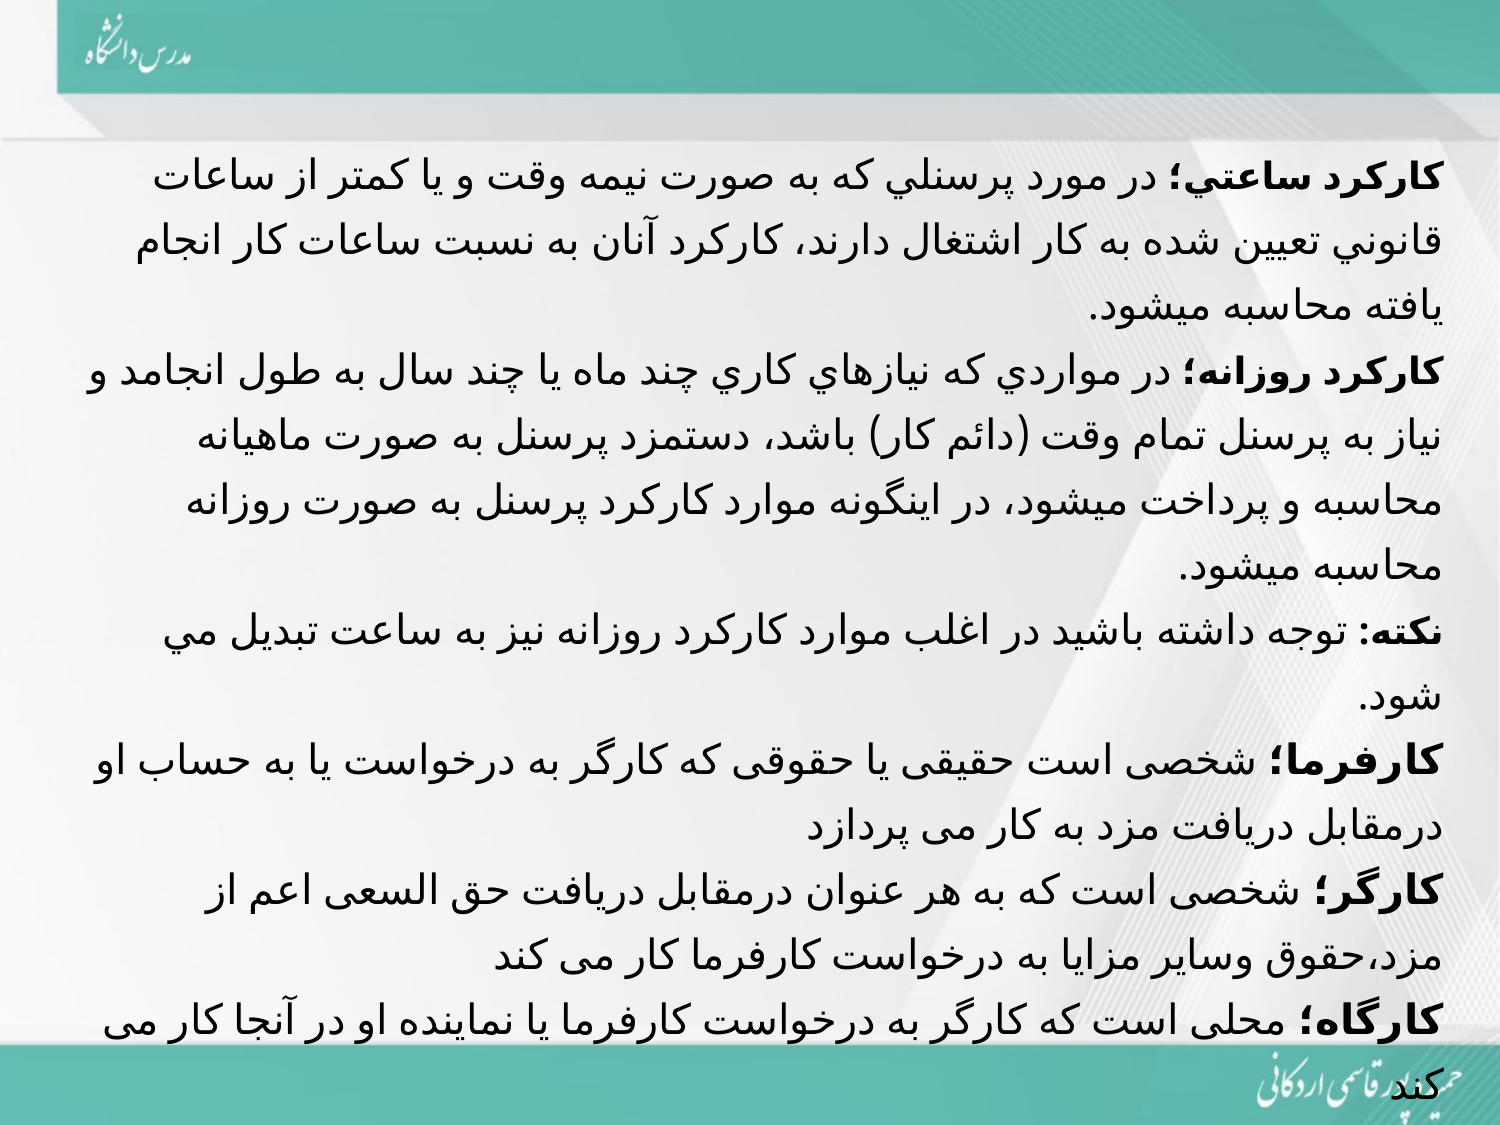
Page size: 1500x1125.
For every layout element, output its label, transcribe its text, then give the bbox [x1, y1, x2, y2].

picture [0, 0, 1500, 1125]
text_box کارکرد ساعتي؛ در مورد پرسنلي که به صورت نيمه وقت و يا كمتر از ساعات قانوني تعيين شده به كار اشتغال دارند، کارکرد آنان به نسبت ساعات كار انجام يافته محاسبه ­مي­شود. کارکرد روزانه؛ در مواردي که نيازهاي کاري چند ماه يا چند سال به طول انجامد و نياز به پرسنل تمام وقت (دائم کار) باشد، دستمزد پرسنل به صورت ماهيانه محاسبه و پرداخت مي­شود، در اينگونه موارد کارکرد پرسنل به صورت روزانه محاسبه مي­شود. نکته: توجه داشته باشيد در اغلب موارد کارکرد روزانه نيز به ساعت تبديل مي شود. کارفرما؛ شخصی است حقیقی یا حقوقی که کارگر به درخواست یا به حساب او درمقابل دریافت مزد به کار می پردازد کارگر؛ شخصی است که به هر عنوان درمقابل دریافت حق السعی اعم از مزد،حقوق وسایر مزایا به درخواست کارفرما کار می کند کارگاه؛ محلی است که کارگر به درخواست کارفرما یا نماینده او در آنجا کار می کند قرارداد؛ عبارت است از قرارداد کتبی وشفاهی که به موجب آن کارگر در قبال دریافت حق السعی کاری را برای مدت موقت یا مدت غیر موقت برای کارفرما انجام می دهد [53, 125, 1459, 1125]
